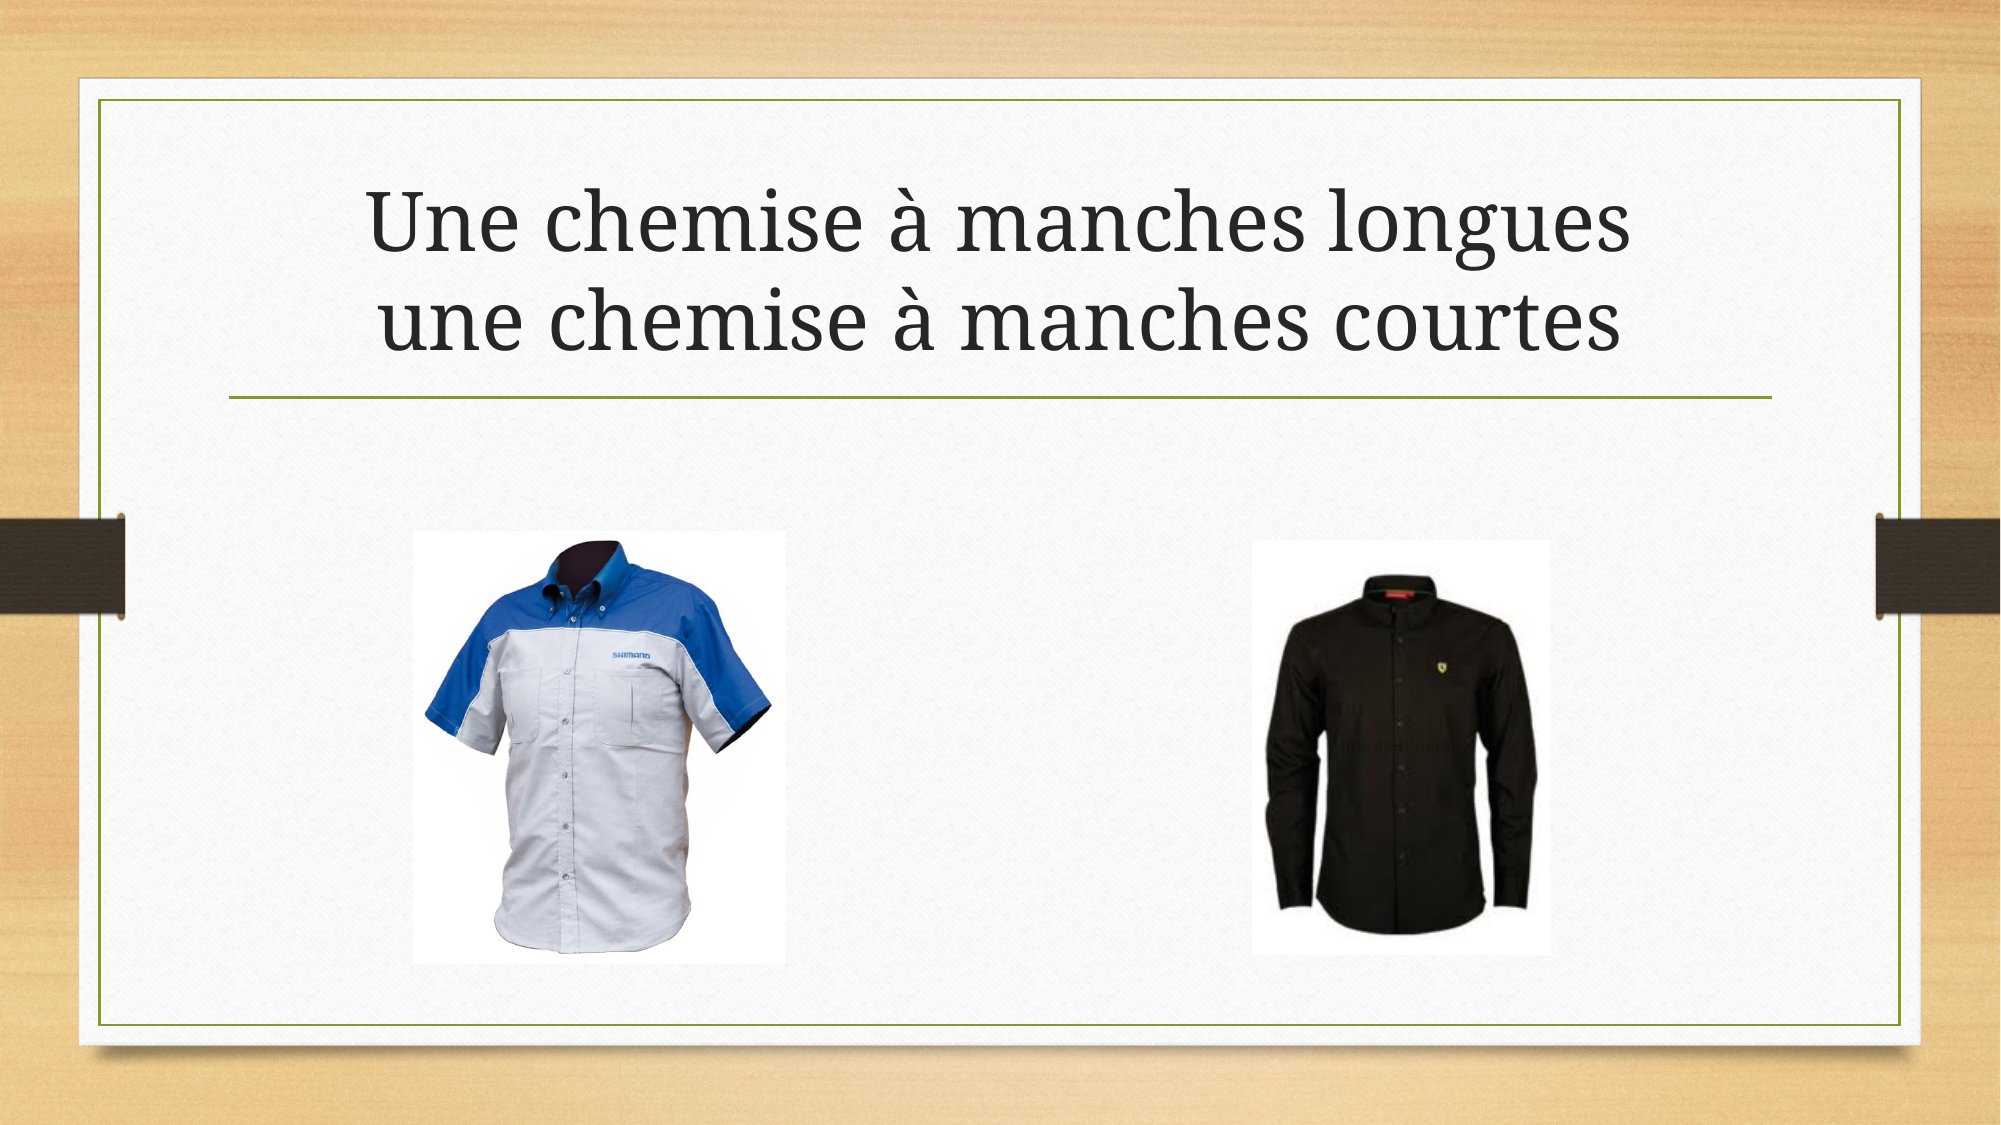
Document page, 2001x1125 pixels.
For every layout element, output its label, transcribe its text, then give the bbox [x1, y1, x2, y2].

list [413, 531, 786, 964]
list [1252, 540, 1550, 956]
title Une chemise à manches longues une chemise à manches courtes [212, 161, 1788, 375]
picture [0, 0, 2001, 1125]
